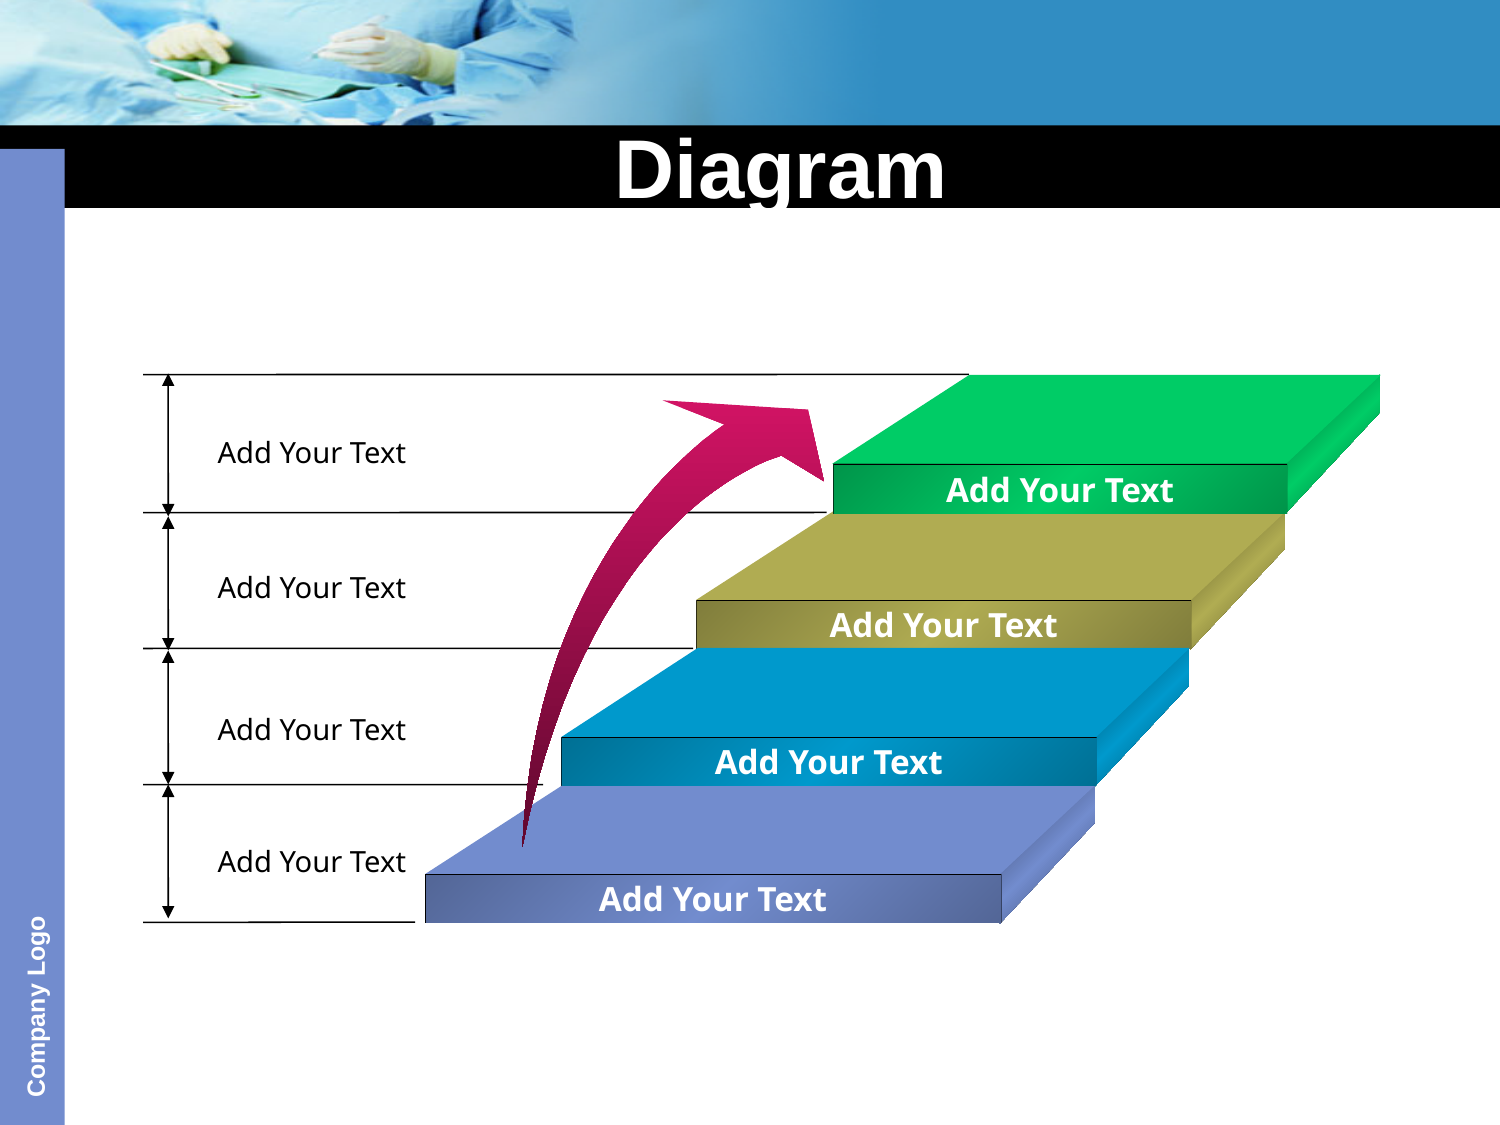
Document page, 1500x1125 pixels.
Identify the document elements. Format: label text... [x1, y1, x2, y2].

title Diagram [62, 124, 1500, 206]
picture [0, 0, 1500, 125]
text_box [142, 373, 1381, 924]
